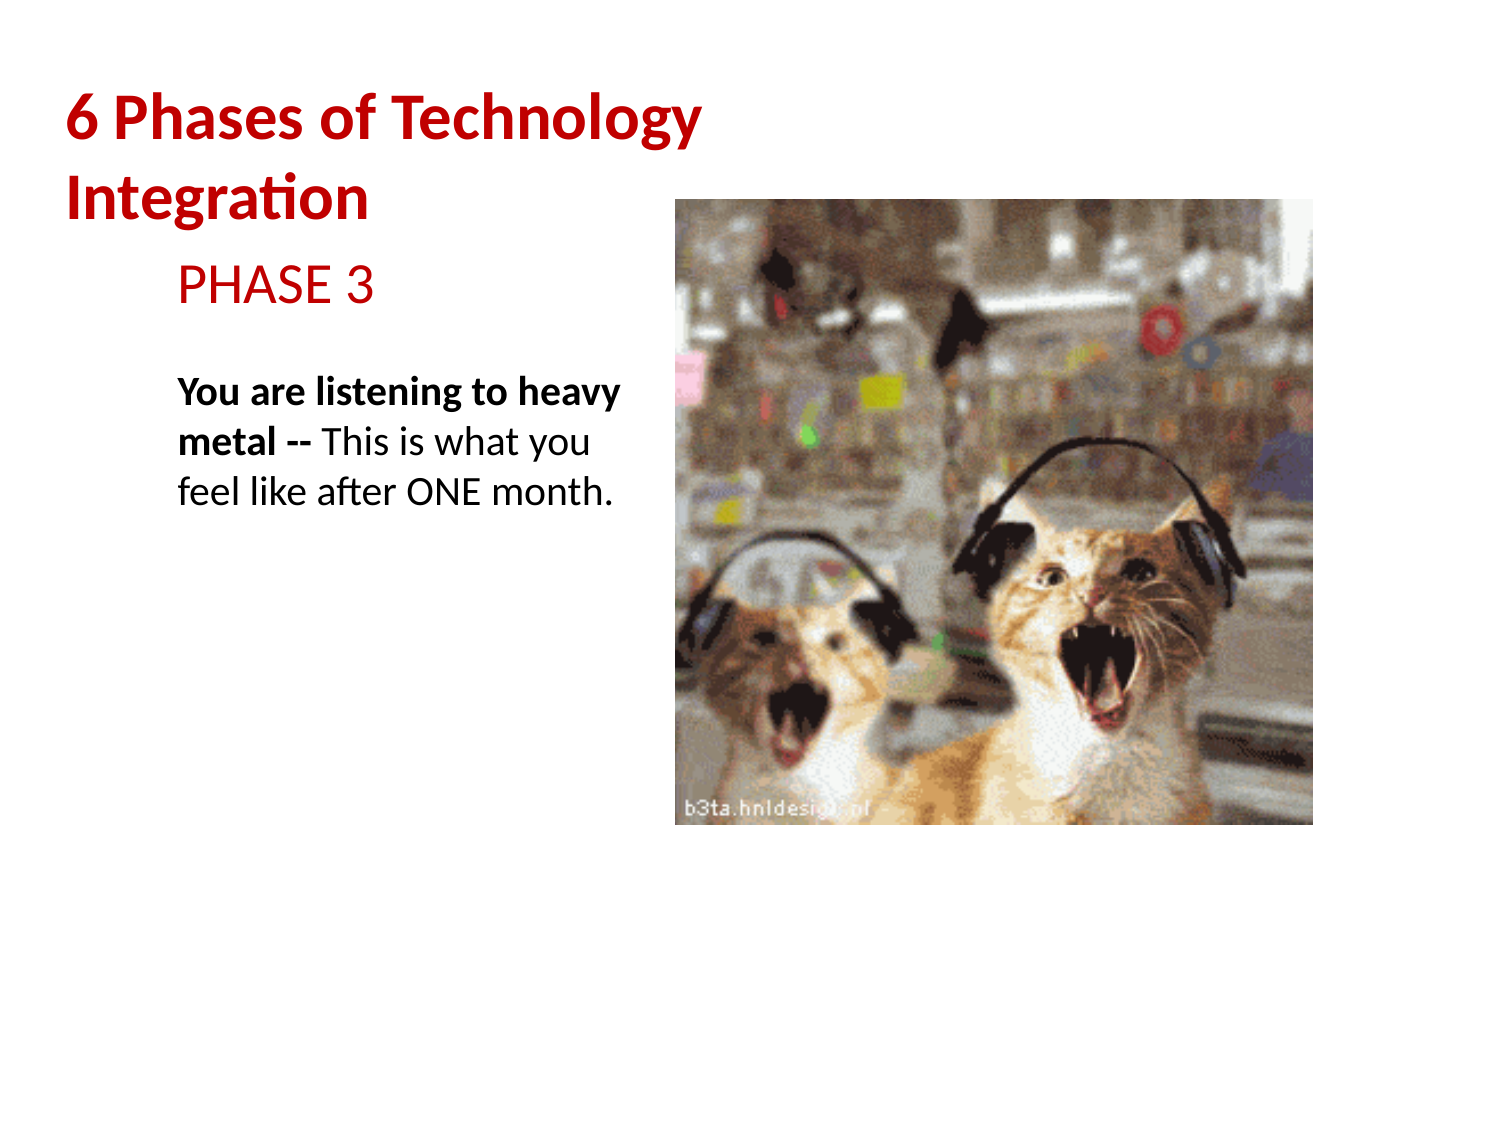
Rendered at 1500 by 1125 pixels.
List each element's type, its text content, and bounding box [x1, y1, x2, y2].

list PHASE 3 You are listening to heavy metal -- This is what you feel like after ONE month. [162, 237, 656, 1008]
title 6 Phases of Technology Integration [50, 50, 763, 241]
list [674, 199, 1313, 826]
